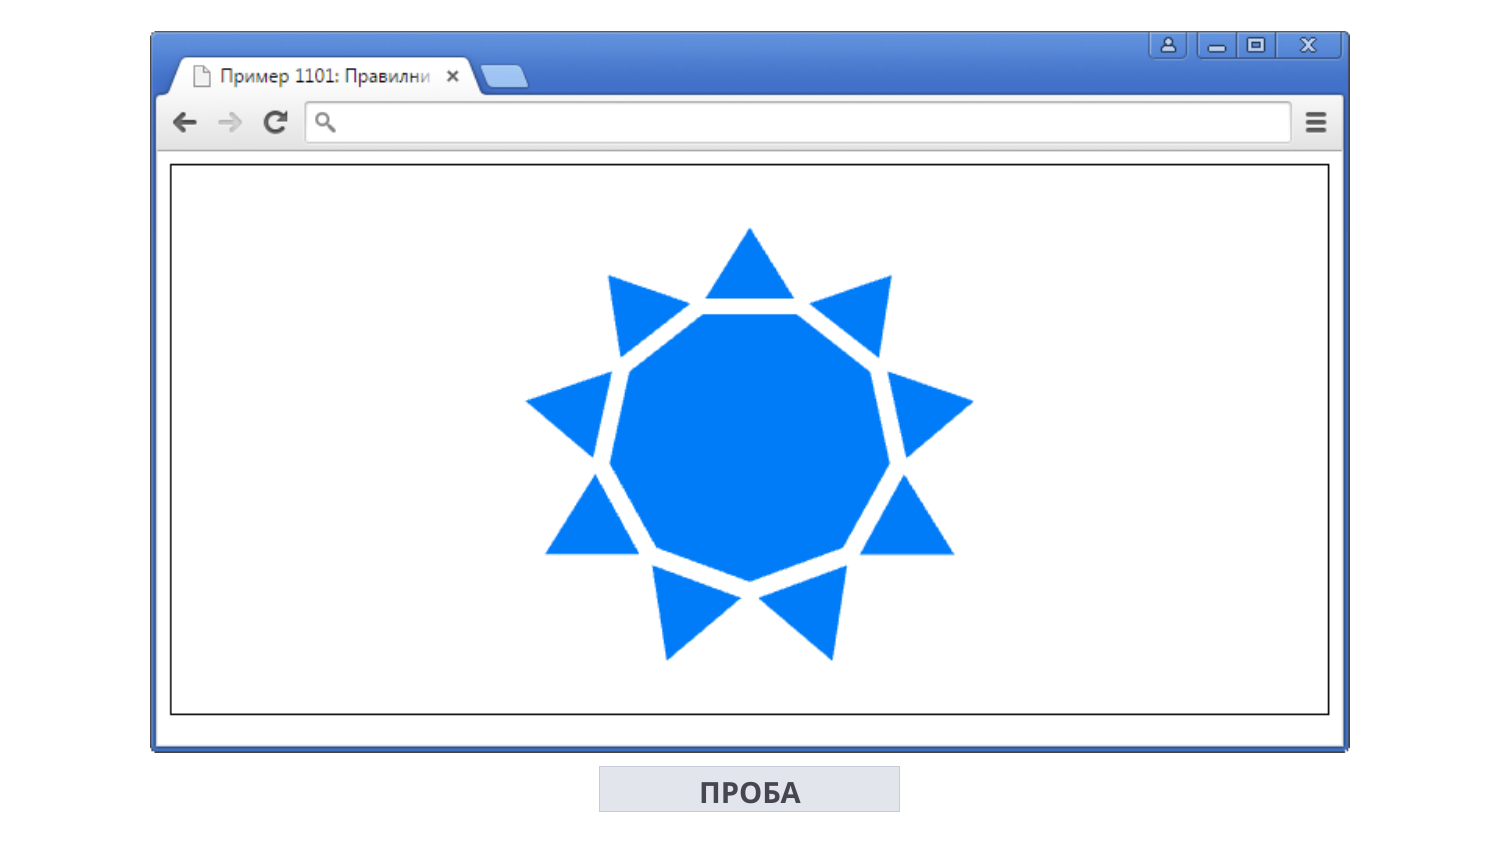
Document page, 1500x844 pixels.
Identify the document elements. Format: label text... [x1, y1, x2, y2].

picture [149, 31, 1351, 753]
text_box ПРОБА [599, 766, 900, 812]
